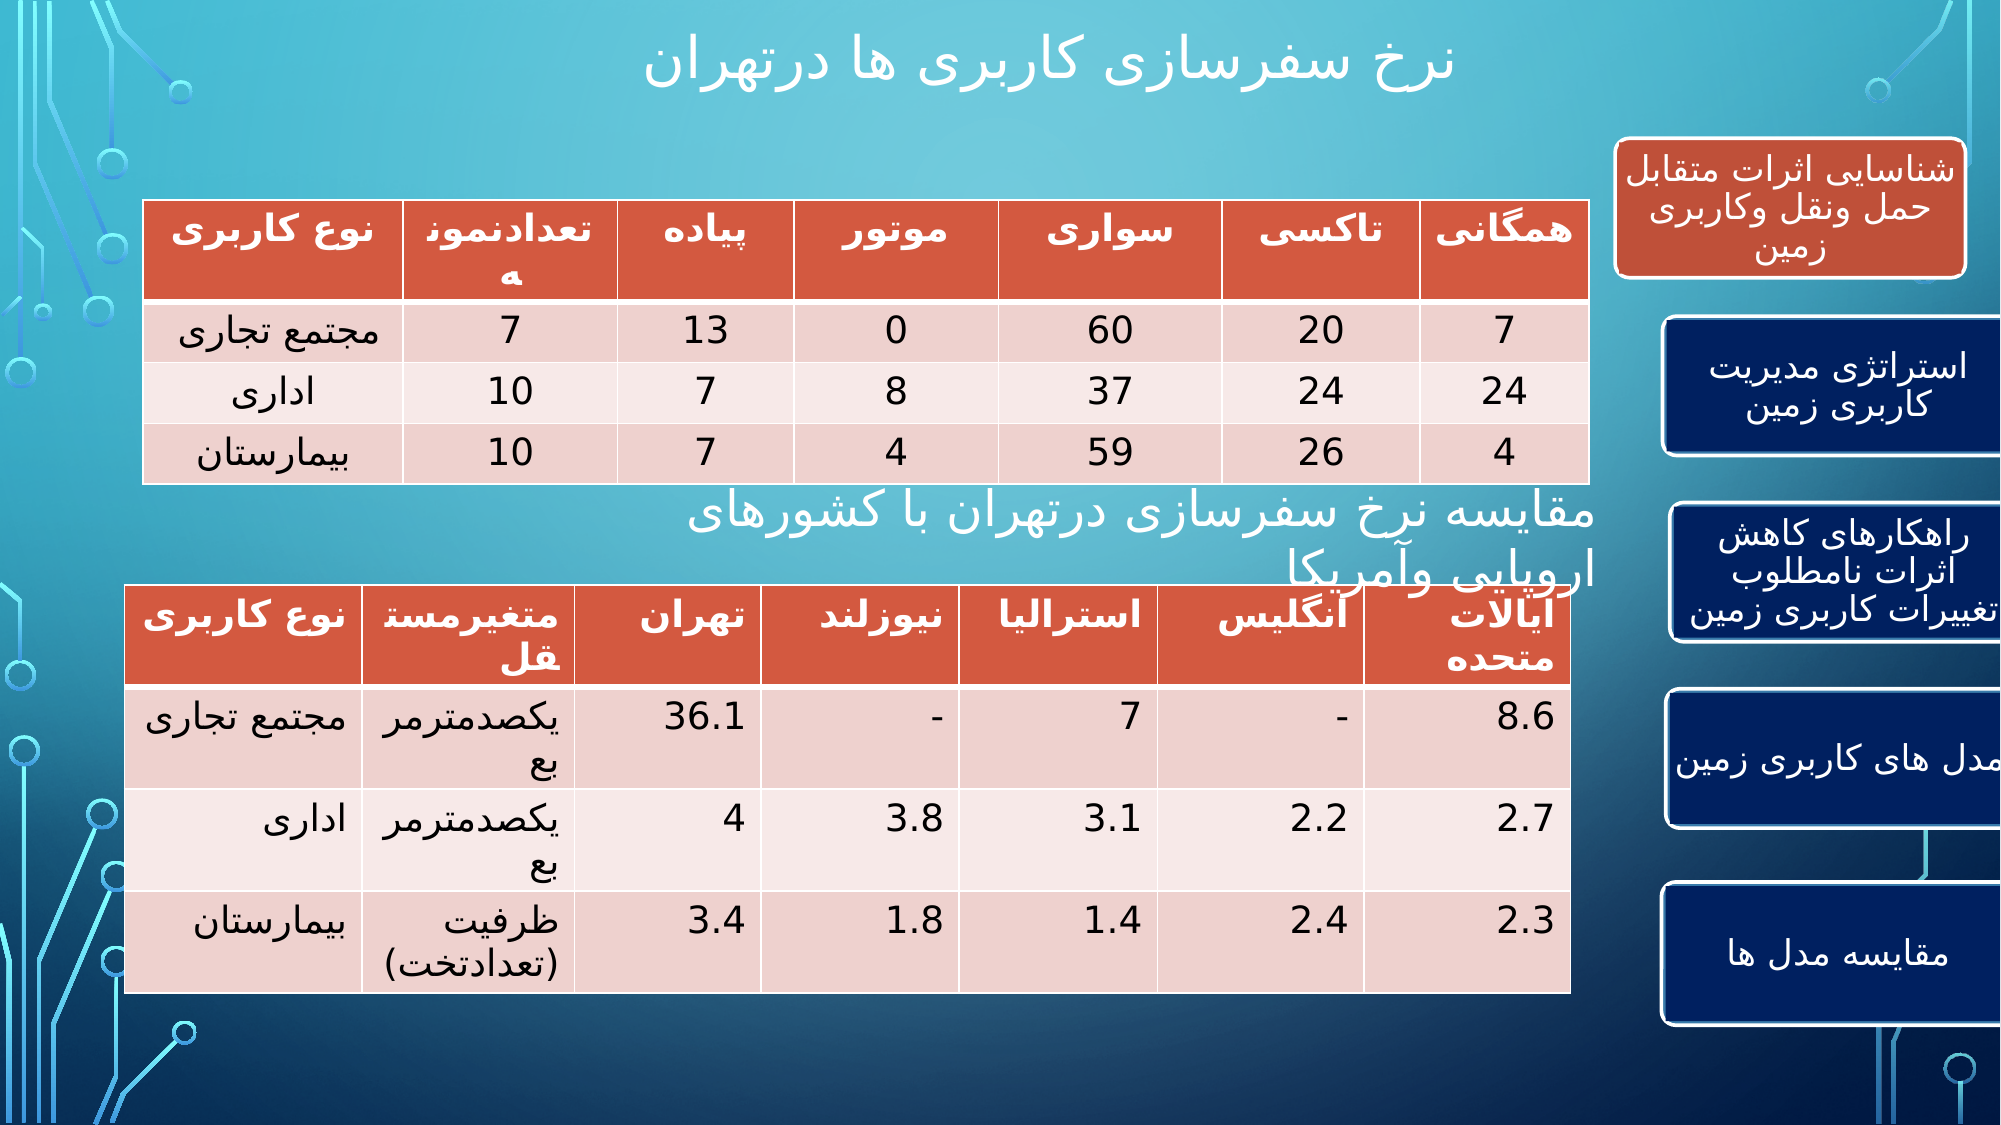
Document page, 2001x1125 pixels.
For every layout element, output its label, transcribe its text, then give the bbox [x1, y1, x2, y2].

table_cell 7 [1421, 305, 1588, 362]
table_cell 4 [575, 790, 760, 890]
table_cell 24 [1421, 363, 1588, 423]
table_cell 8 [795, 363, 998, 423]
table_cell 7 [618, 363, 793, 423]
table_cell اداری [125, 790, 361, 890]
table_cell 3.8 [762, 790, 958, 890]
table_header تعدادنمونه [404, 201, 617, 299]
table_header متغیرمستقل [363, 586, 574, 684]
table_header سواری [999, 201, 1221, 299]
table_cell 20 [1223, 305, 1419, 362]
table_cell 2.2 [1158, 790, 1363, 890]
table_cell بیمارستان [125, 892, 361, 992]
table_cell 8.6 [1365, 690, 1570, 788]
table_cell یکصدمترمربع [363, 690, 574, 788]
title نرخ سفرسازی کاربری ها درتهران [628, 0, 2000, 149]
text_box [1669, 502, 2000, 643]
table_cell 36.1 [575, 690, 760, 788]
table_cell 7 [960, 690, 1157, 788]
table_header پیاده [618, 201, 793, 299]
table_cell 60 [999, 305, 1221, 362]
table_cell 59 [999, 424, 1221, 468]
table_cell مجتمع تجاری [144, 305, 402, 362]
table_header نوع کاربری [144, 201, 402, 299]
table_cell 7 [618, 424, 793, 468]
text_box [1665, 688, 2000, 829]
table_header نیوزلند [762, 604, 958, 684]
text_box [1661, 881, 2000, 1026]
table_header تاکسی [1223, 201, 1419, 299]
table_cell 2.7 [1365, 790, 1570, 890]
text_box مقایسه نرخ سفرسازی درتهران با کشورهای اروپایی وآمریکا [566, 468, 1614, 604]
table_cell - [1158, 690, 1363, 788]
table_cell 2.3 [1365, 892, 1570, 992]
table_cell 26 [1223, 424, 1419, 468]
table_cell 2.4 [1158, 892, 1363, 992]
table_cell 1.4 [960, 892, 1157, 992]
table_cell 7 [404, 305, 617, 362]
table_cell 3.4 [575, 892, 760, 992]
table_header انگلیس [1158, 604, 1363, 684]
table_header موتور [795, 201, 998, 299]
table_cell 37 [999, 363, 1221, 423]
table_header ایالات متحده [1365, 604, 1570, 684]
table_header نوع کاربری [125, 586, 361, 684]
table_cell یکصدمترمربع [363, 790, 574, 890]
table_header همگانی [1421, 201, 1588, 299]
table_cell بیمارستان [144, 424, 402, 483]
table_cell 10 [404, 424, 617, 483]
table_cell 1.8 [762, 892, 958, 992]
table_cell 4 [1421, 424, 1588, 468]
table_cell 13 [618, 305, 793, 362]
table_cell 0 [795, 305, 998, 362]
table_cell اداری [144, 363, 402, 423]
table_cell 10 [404, 363, 617, 423]
table_header استرالیا [960, 604, 1157, 684]
table_cell 4 [795, 424, 998, 468]
table_cell 24 [1223, 363, 1419, 423]
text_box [1614, 138, 1966, 278]
table_cell مجتمع تجاری [125, 690, 361, 788]
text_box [1662, 315, 2000, 456]
table_cell ظرفیت (تعدادتخت) [363, 892, 574, 992]
table_cell 3.1 [960, 790, 1157, 890]
table_header تهران [575, 604, 760, 684]
table_cell - [762, 690, 958, 788]
